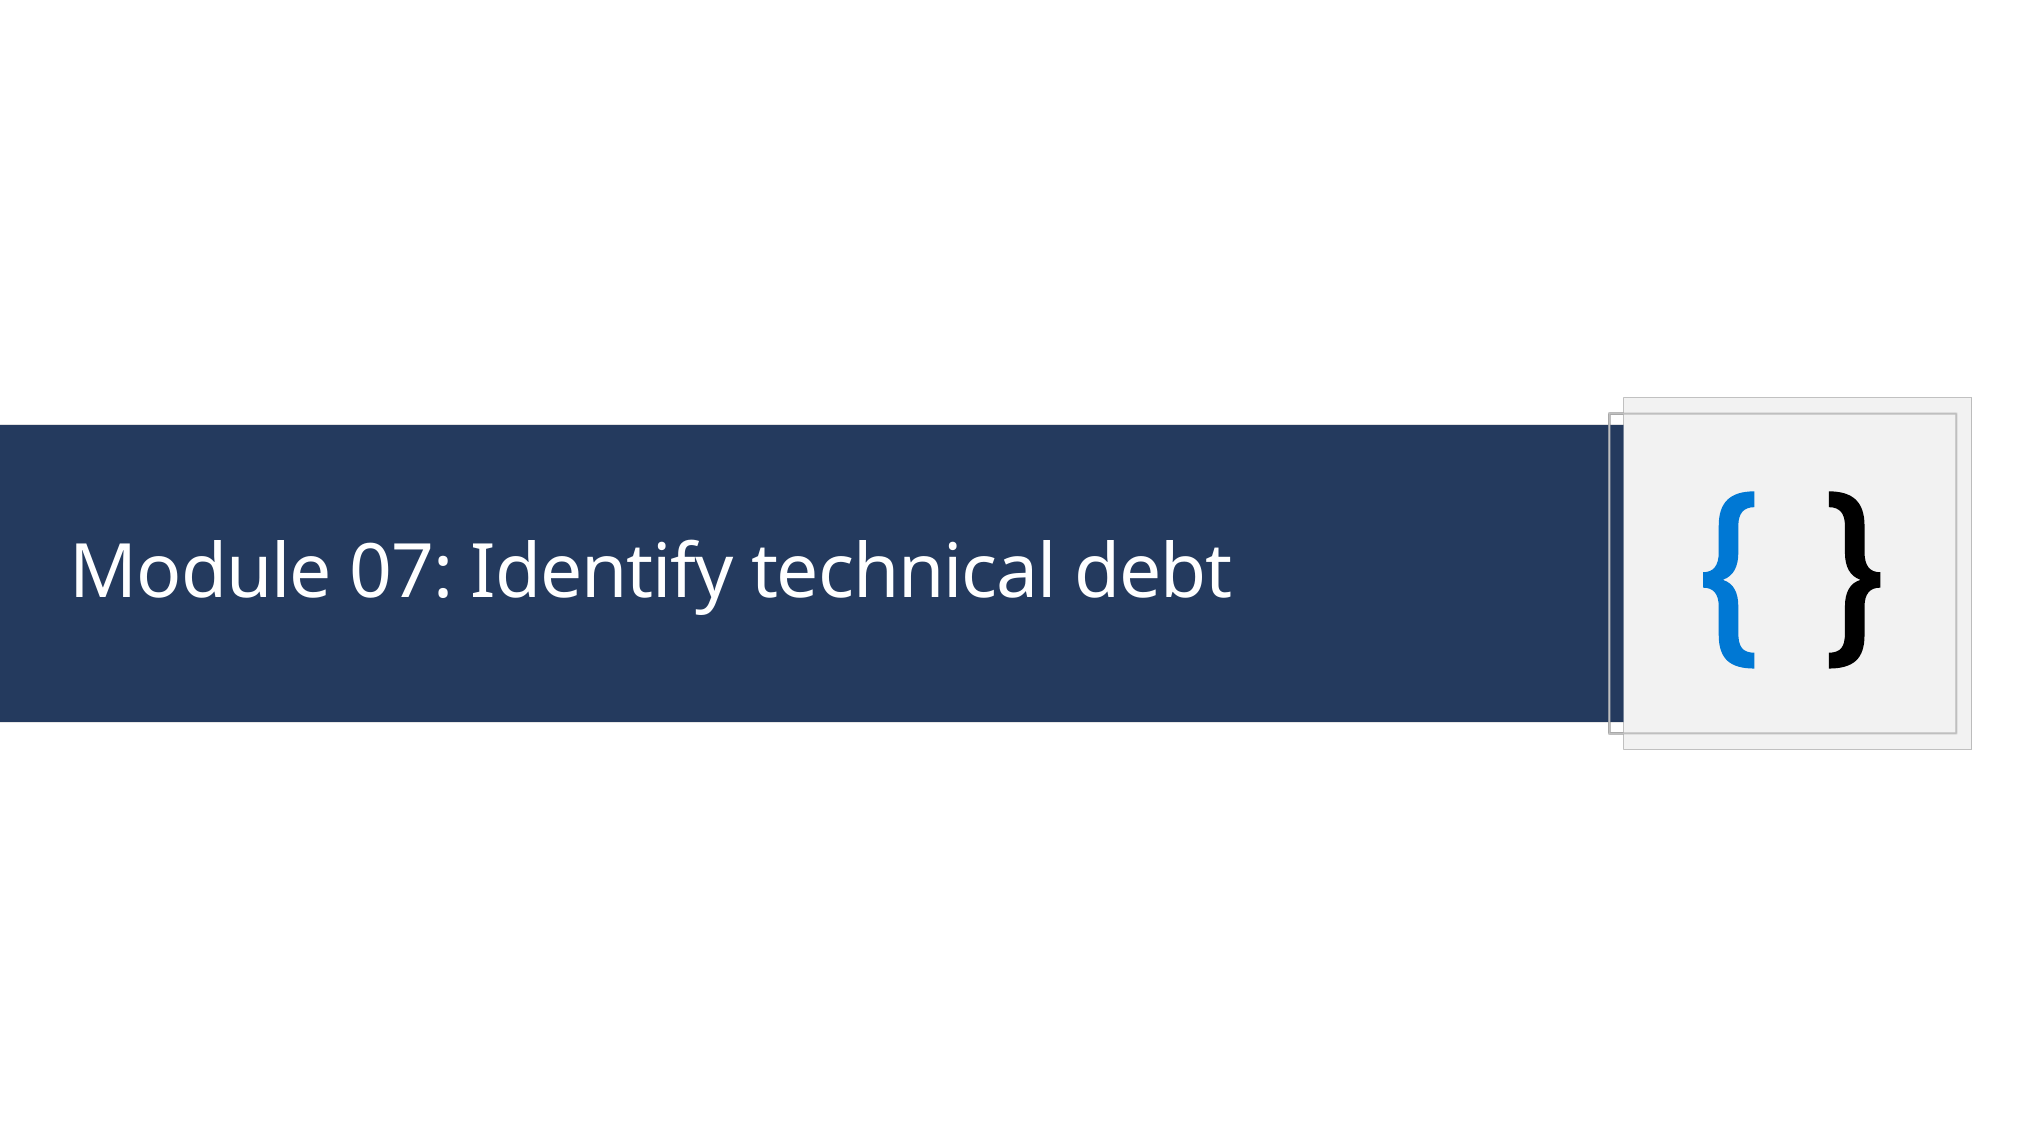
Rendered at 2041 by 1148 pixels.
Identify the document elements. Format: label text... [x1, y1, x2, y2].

title Module 07: Identify technical debt [70, 532, 1586, 615]
picture [0, 0, 2041, 1148]
